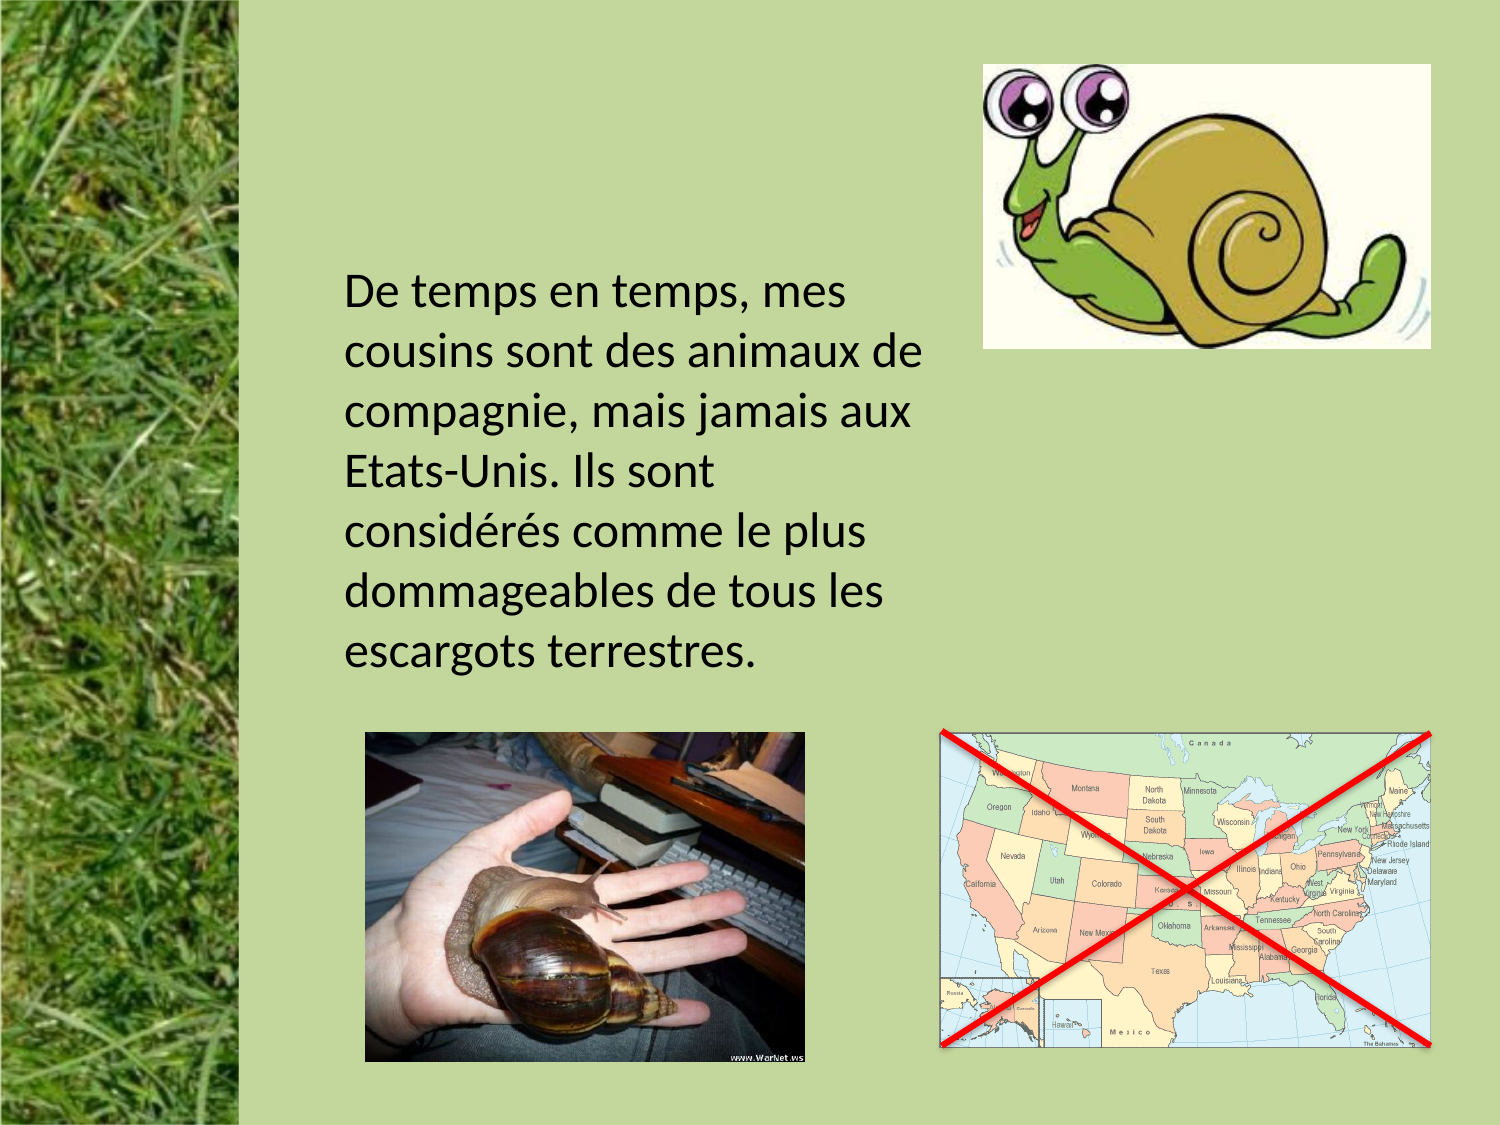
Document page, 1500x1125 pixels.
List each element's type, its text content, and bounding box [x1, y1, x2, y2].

picture [365, 732, 806, 1062]
picture [0, 1, 682, 1124]
picture [983, 64, 1431, 349]
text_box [941, 732, 1431, 1047]
picture [939, 732, 1431, 1049]
text_box De temps en temps, mes cousins sont des animaux de compagnie, mais jamais aux Etats-Unis. Ils sont considérés comme le plus dommageables de tous les escargots terrestres. [329, 249, 942, 805]
